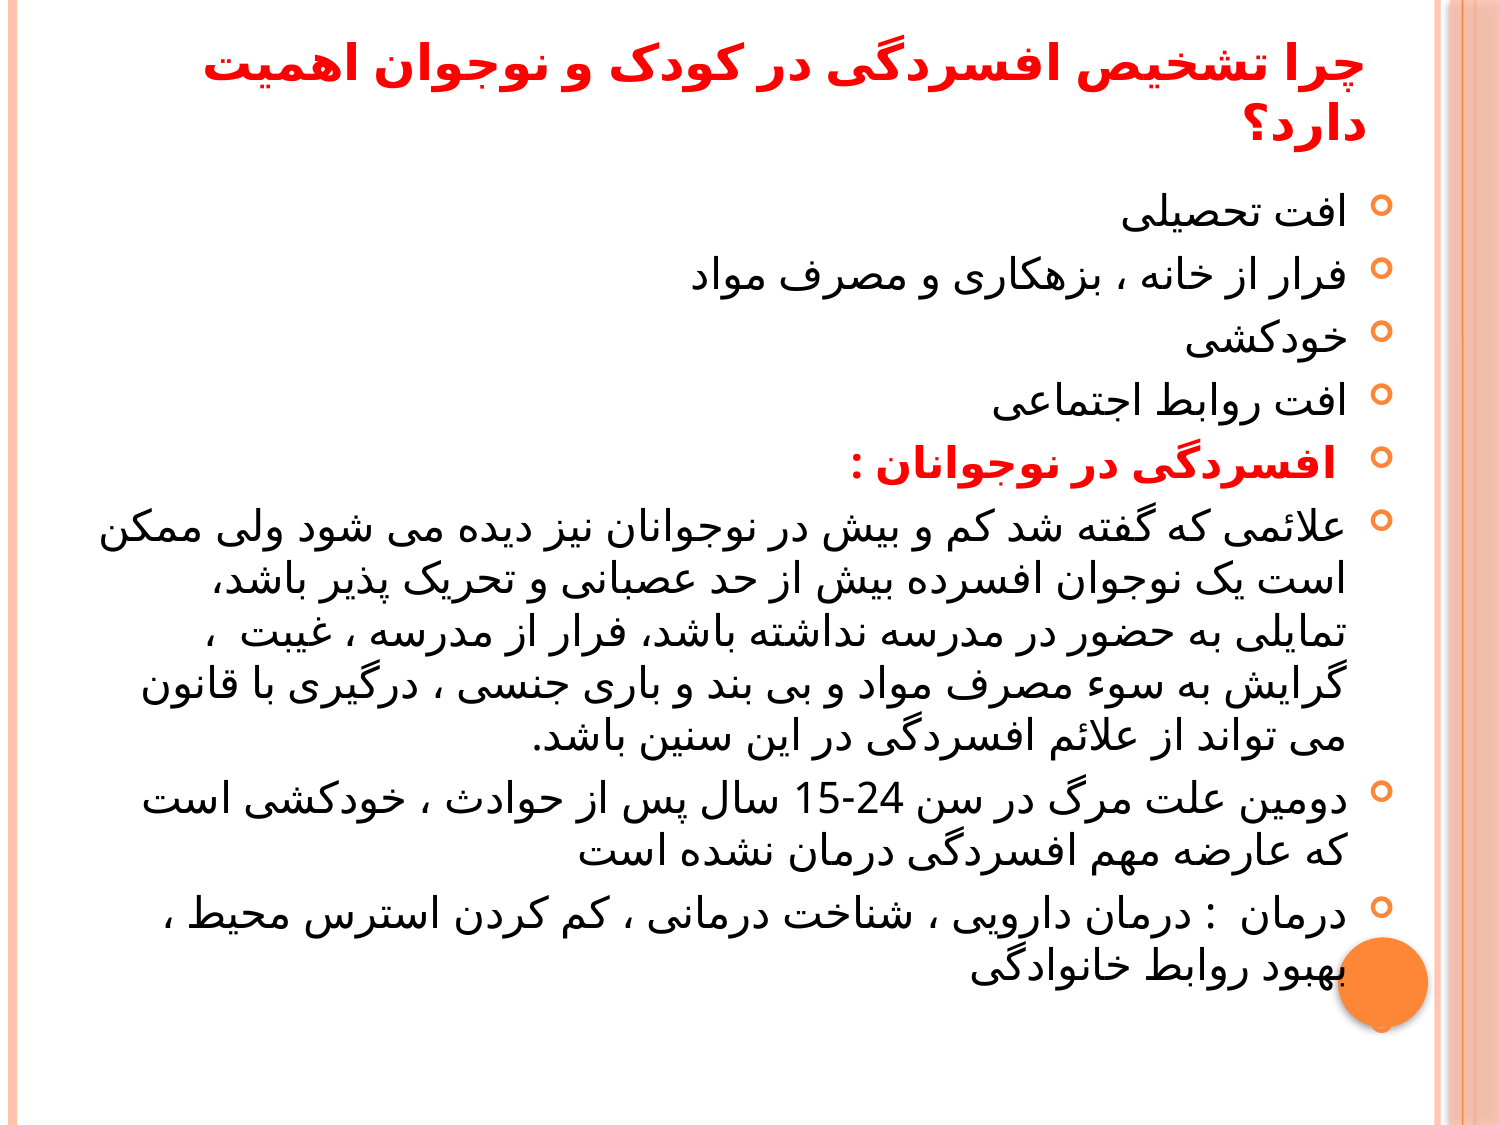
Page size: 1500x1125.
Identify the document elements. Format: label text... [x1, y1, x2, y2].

list افت تحصیلی فرار از خانه ، بزهکاری و مصرف مواد خودکشی افت روابط اجتماعی افسردگی در نوجوانان : علائمی که گفته شد کم و بیش در نوجوانان نیز دیده می شود ولی ممکن است یک نوجوان افسرده بیش از حد عصبانی و تحریک پذیر باشد، تمایلی به حضور در مدرسه نداشته باشد، فرار از مدرسه ، غیبت ، گرایش به سوء مصرف مواد و بی بند و باری جنسی ، درگیری با قانون می تواند از علائم افسردگی در این سنین باشد. دومین علت مرگ در سن 24-15 سال پس از حوادث ، خودکشی است که عارضه مهم افسردگی درمان نشده است درمان : درمان دارویی ، شناخت درمانی ، کم کردن استرس محیط ، بهبود روابط خانوادگی [75, 175, 1407, 1062]
title چرا تشخیص افسردگی در کودک و نوجوان اهمیت دارد؟ [75, 45, 1383, 175]
